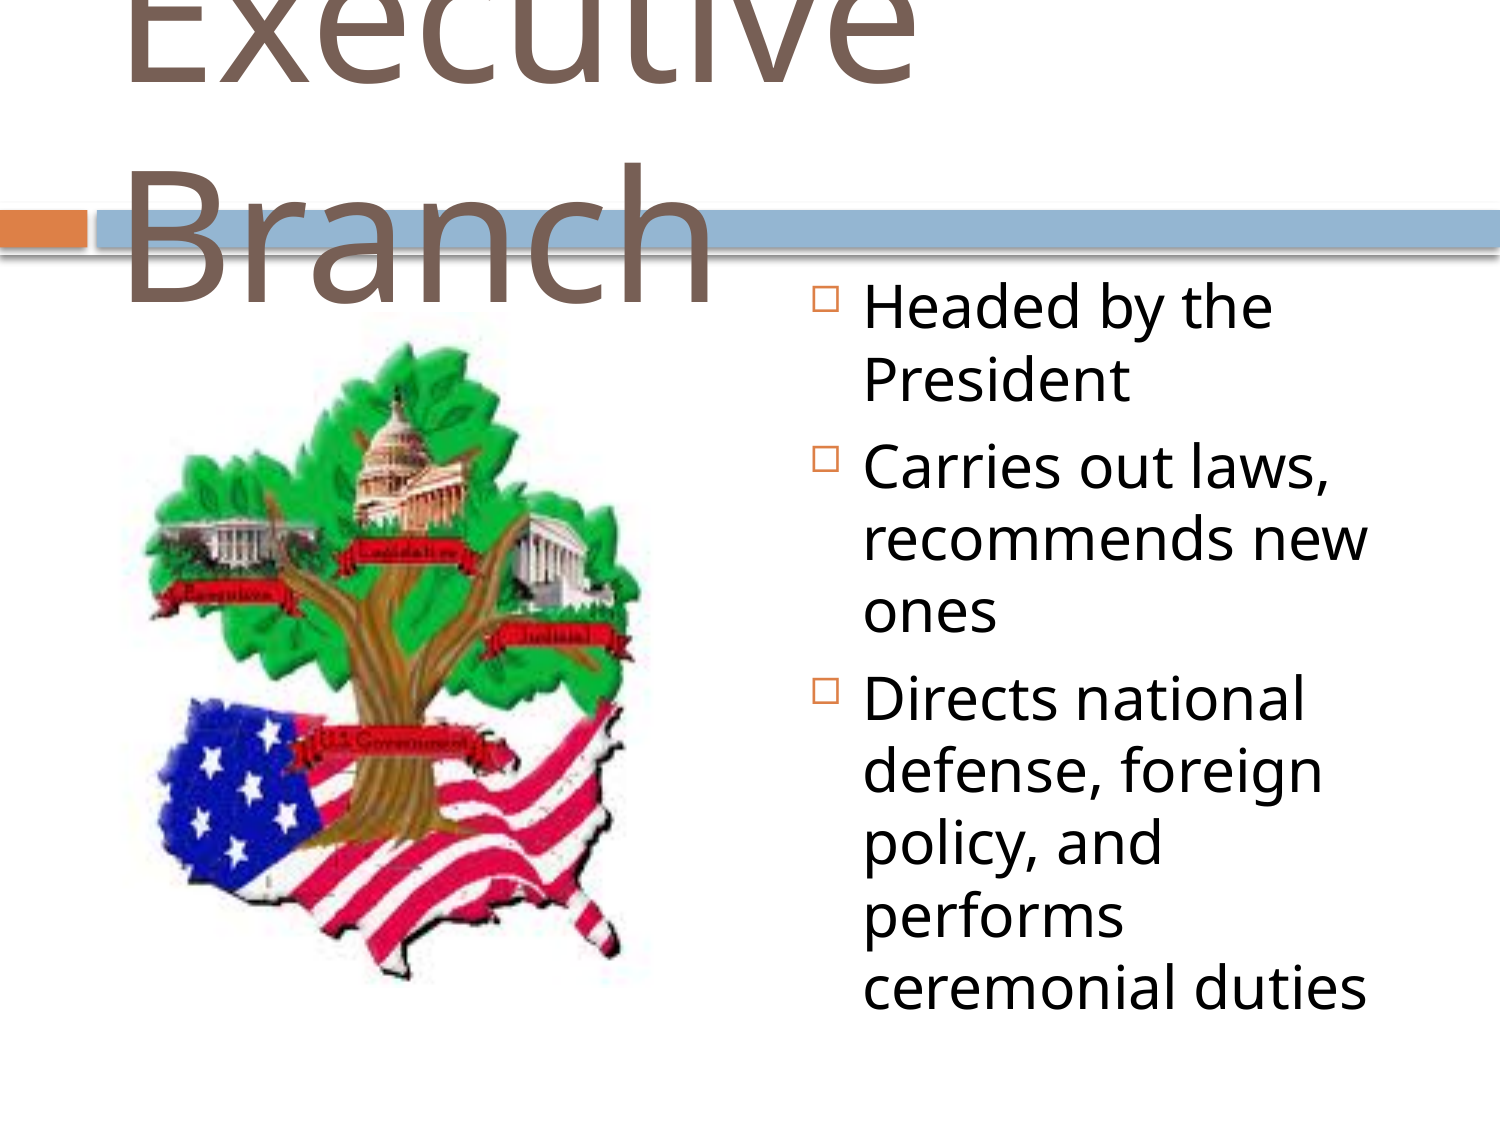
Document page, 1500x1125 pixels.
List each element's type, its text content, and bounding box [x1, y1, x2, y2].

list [74, 312, 751, 988]
list Headed by the President Carries out laws, recommends new ones Directs national defense, foreign policy, and performs ceremonial duties [794, 260, 1433, 1011]
title Executive Branch [99, 37, 1438, 200]
